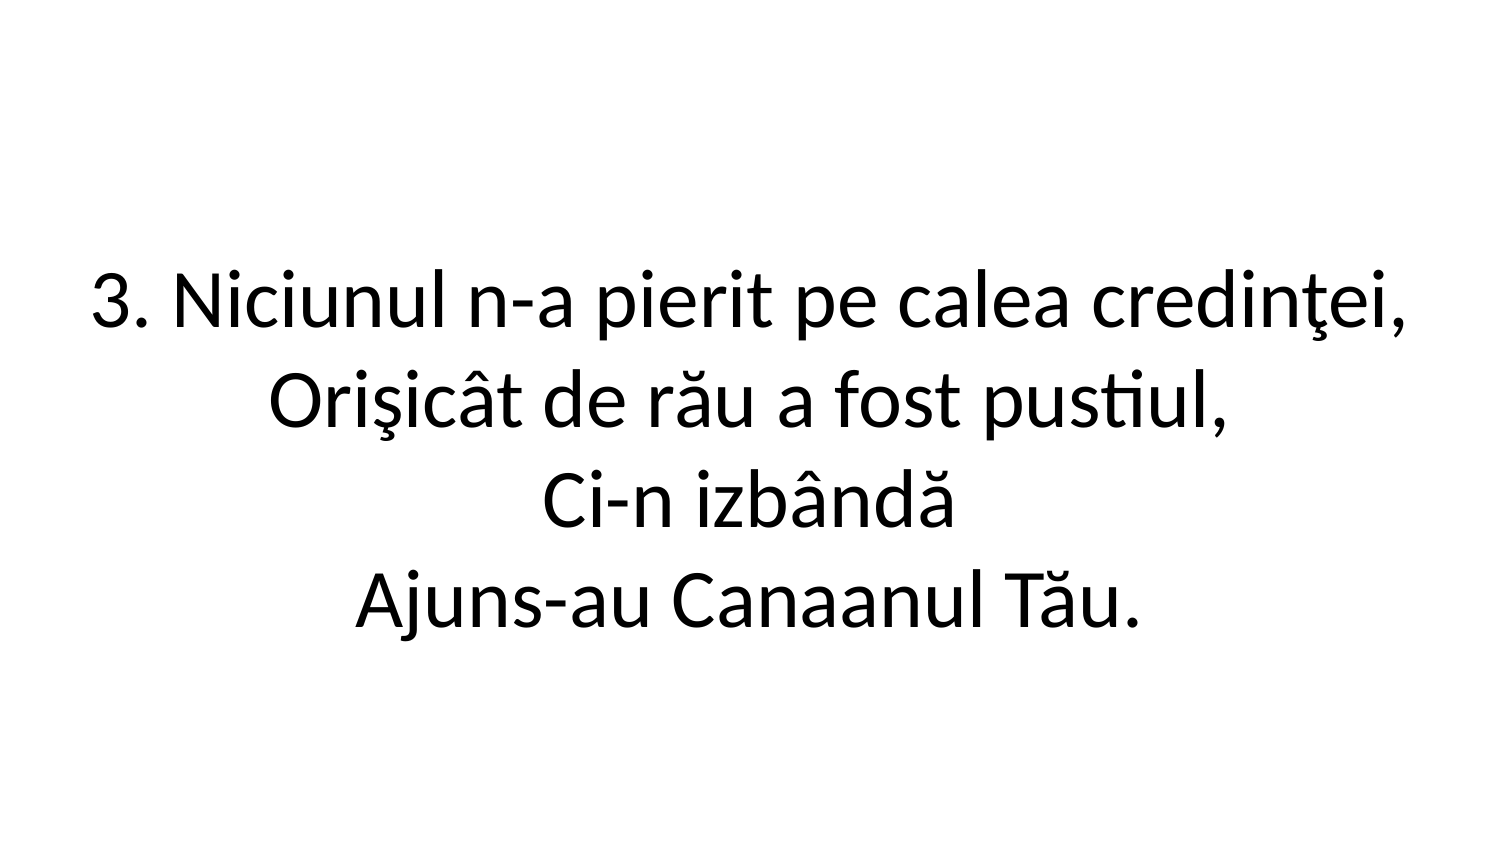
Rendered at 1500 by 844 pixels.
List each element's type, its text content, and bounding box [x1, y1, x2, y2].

text_box 3. Niciunul n-a pierit pe calea credinţei, Orişicât de rău a fost pustiul, Ci-n izbândă Ajuns-au Canaanul Tău. [74, 192, 1426, 652]
